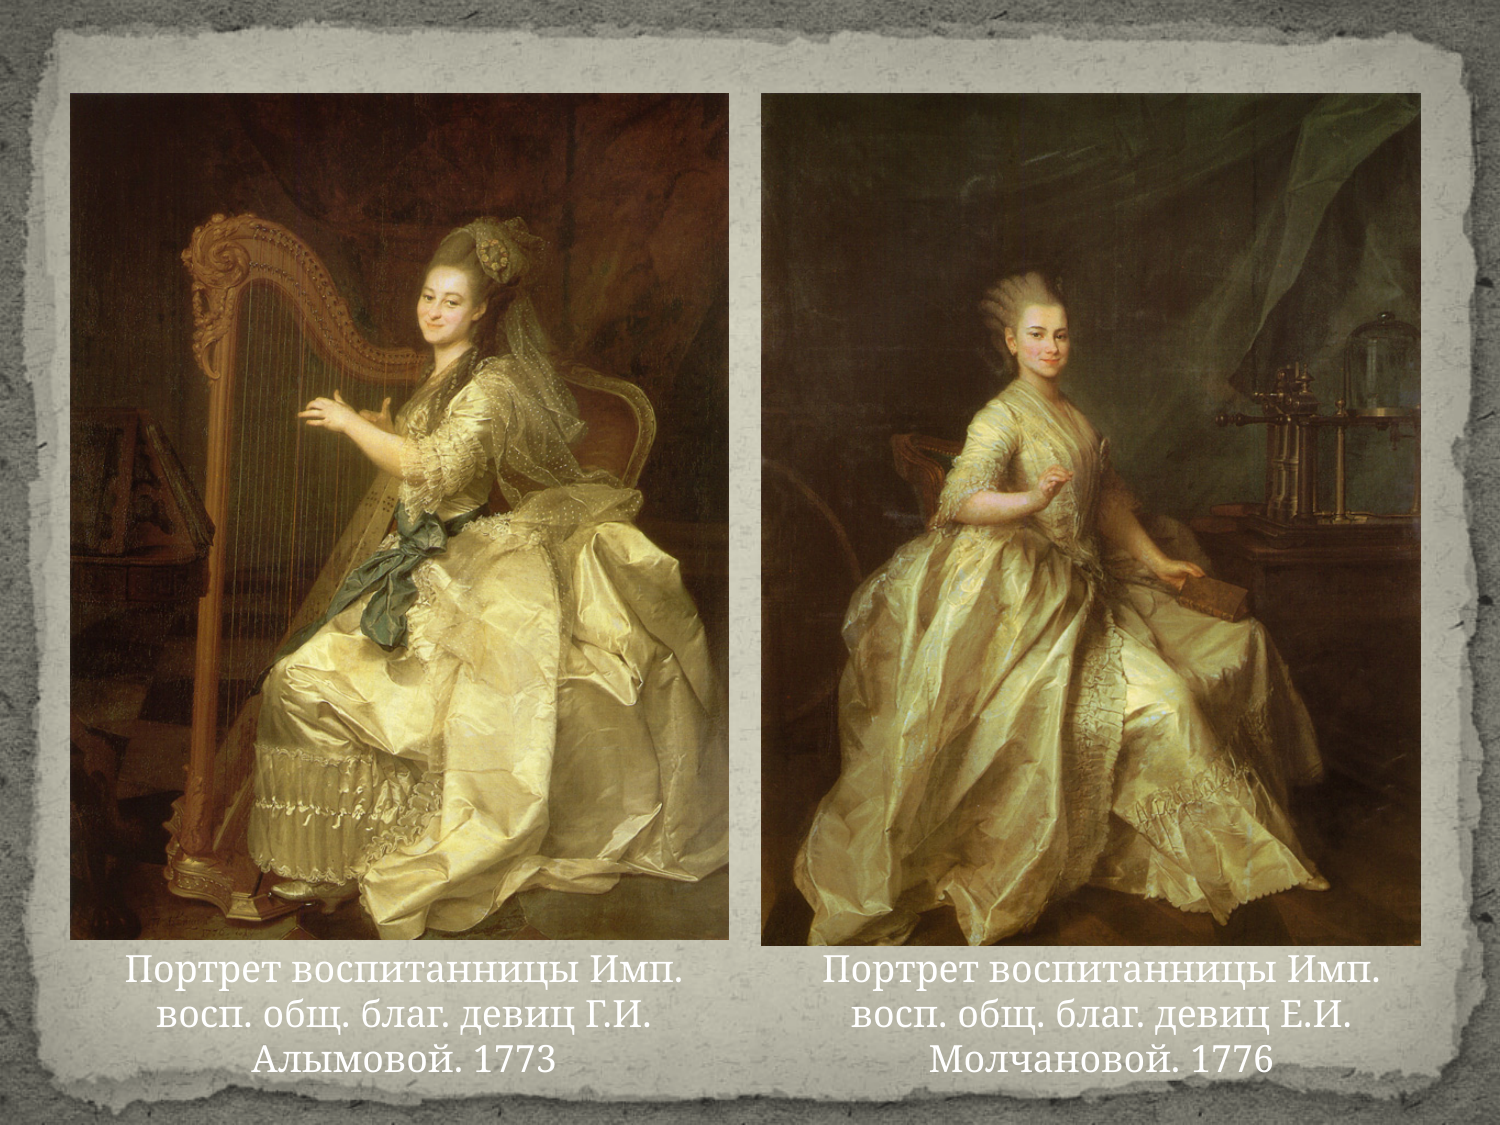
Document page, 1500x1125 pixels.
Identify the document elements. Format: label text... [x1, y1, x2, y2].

text_box Портрет воспитанницы Имп. восп. общ. благ. девиц Г.И. Алымовой. 1773 [105, 950, 703, 1088]
picture [70, 93, 729, 941]
text_box Портрет воспитанницы Имп. восп. общ. благ. девиц Е.И. Молчановой. 1776 [773, 941, 1430, 1088]
picture [761, 93, 1421, 946]
